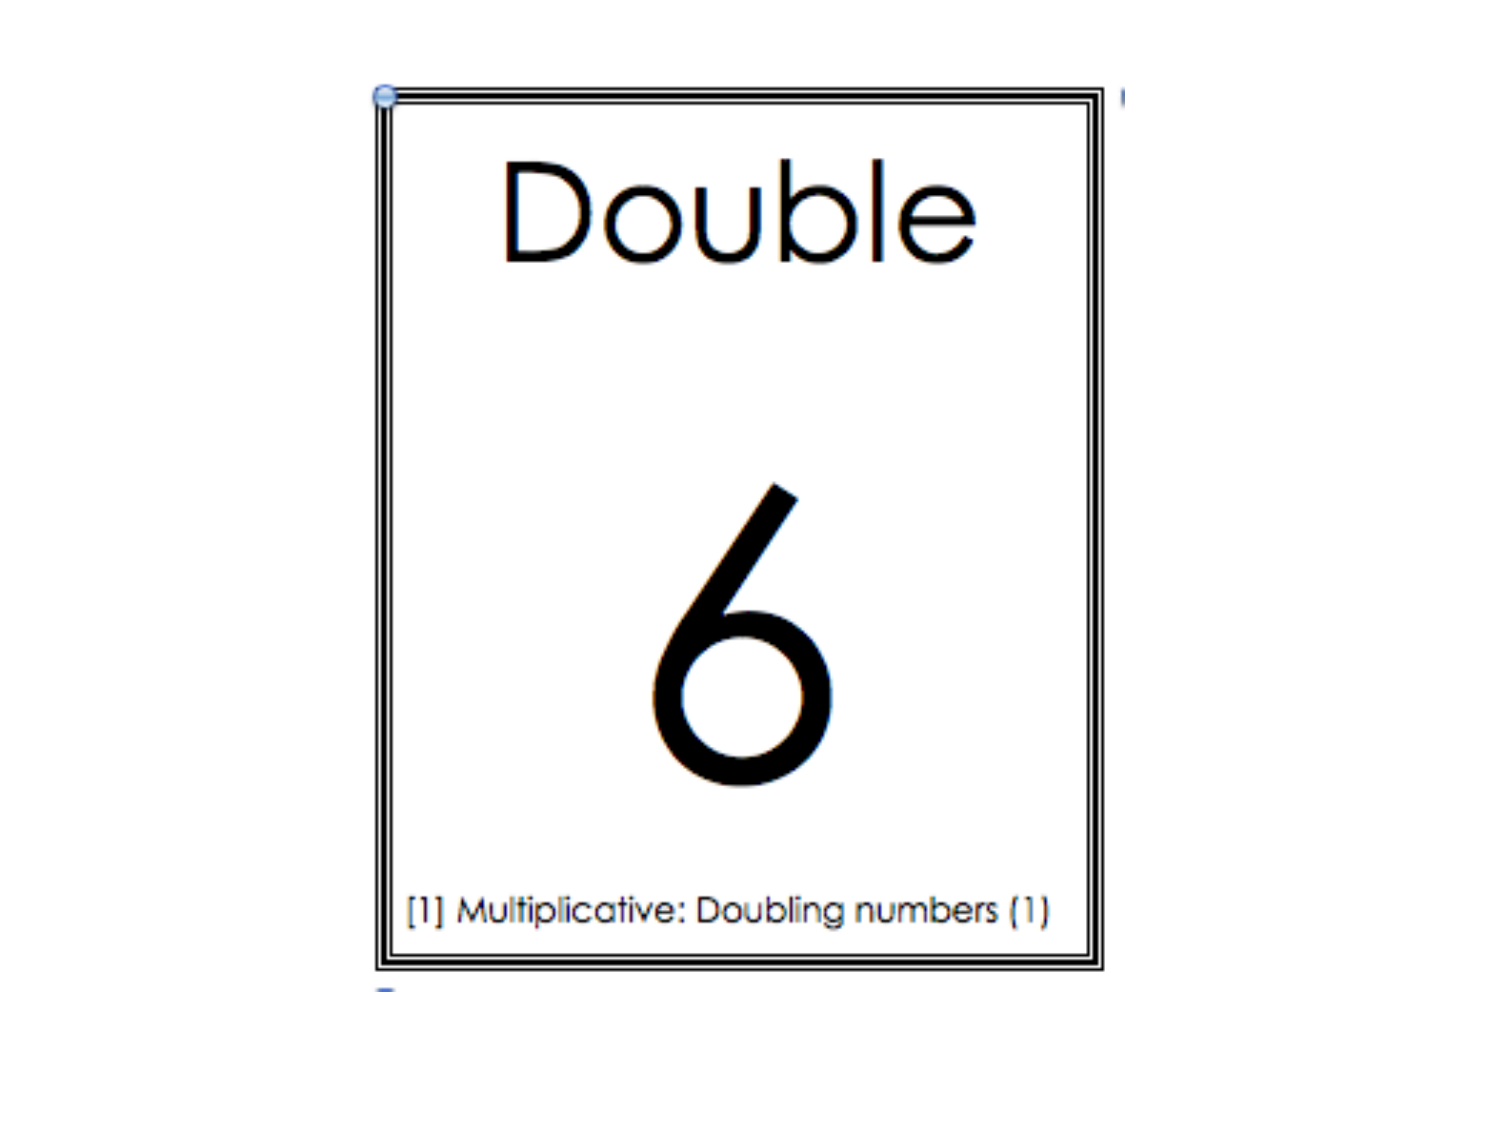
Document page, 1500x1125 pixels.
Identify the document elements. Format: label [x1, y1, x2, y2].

picture [362, 74, 1126, 992]
